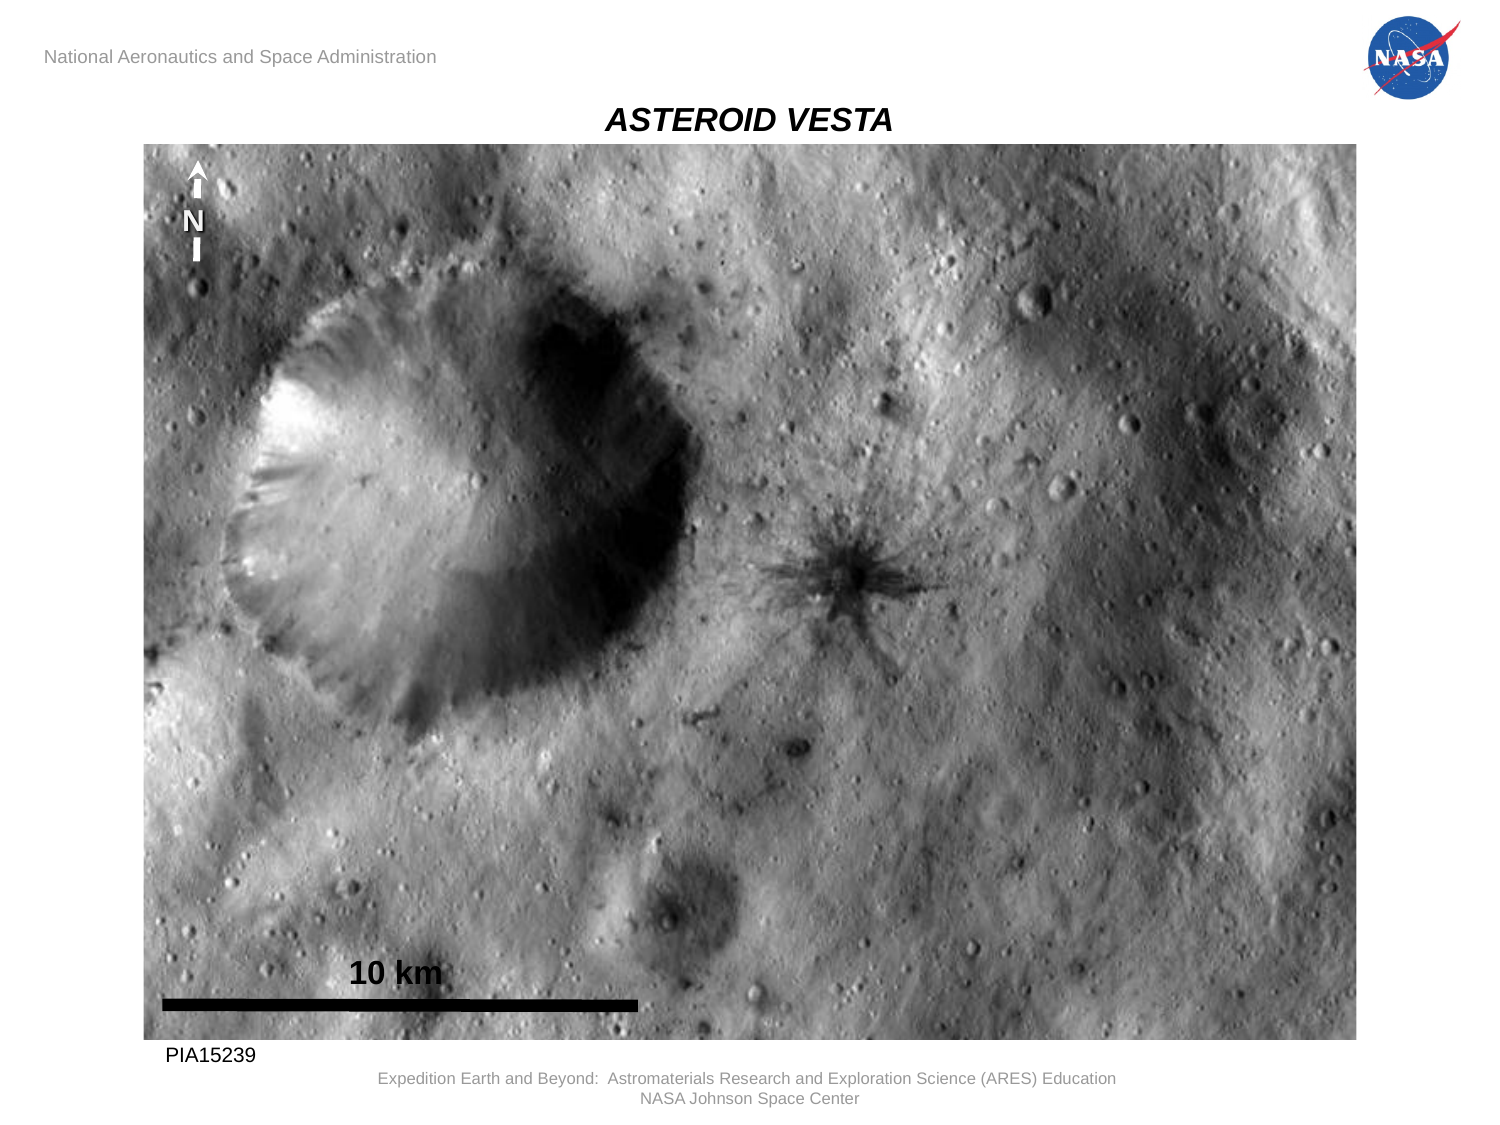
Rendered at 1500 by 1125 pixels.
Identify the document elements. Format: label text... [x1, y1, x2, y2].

picture [1362, 15, 1461, 100]
text_box PIA15239 [150, 1049, 272, 1075]
text_box ASTEROID VESTA [381, 91, 1119, 142]
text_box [143, 143, 1357, 1040]
